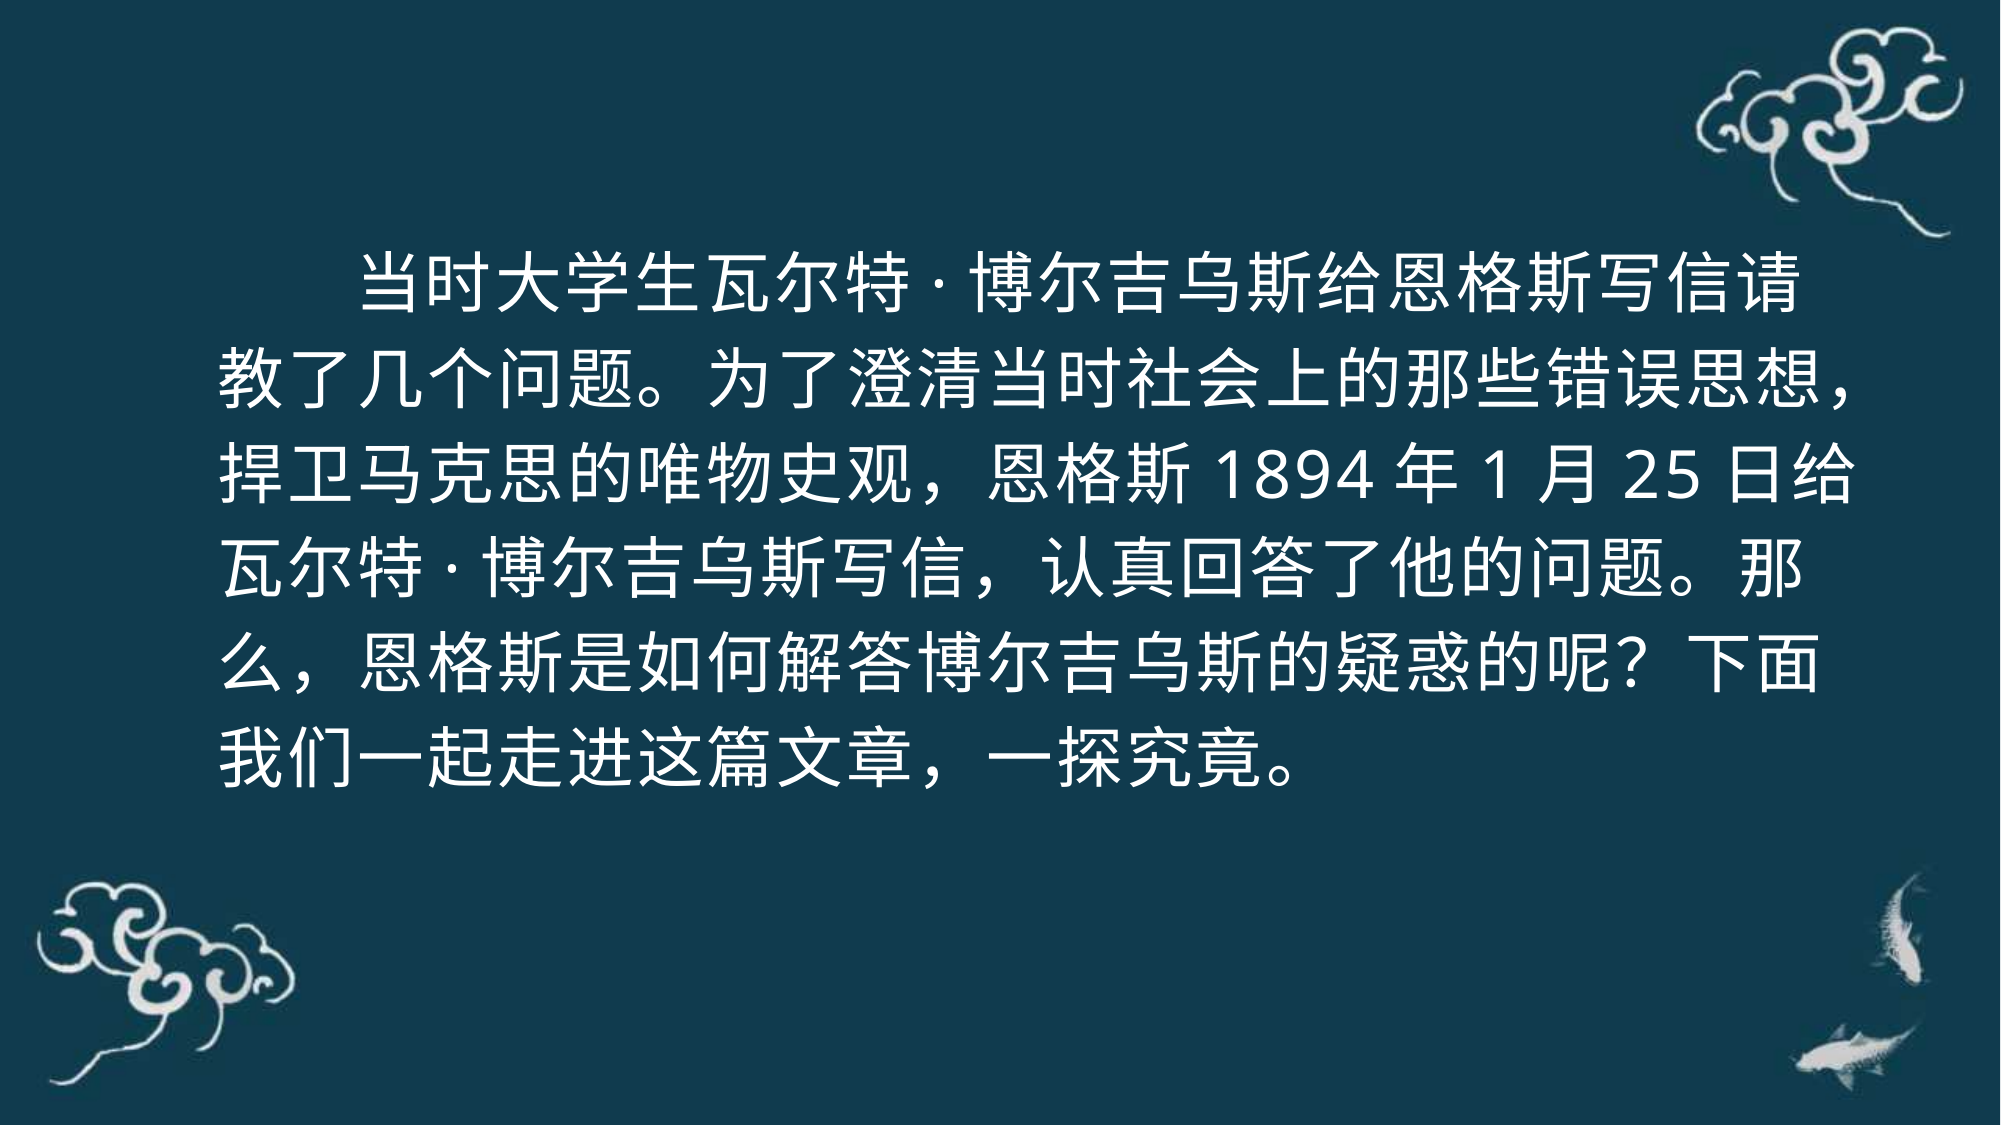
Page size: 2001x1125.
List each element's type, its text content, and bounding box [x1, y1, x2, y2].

picture [0, 0, 2001, 1125]
list 当时大学生瓦尔特·博尔吉乌斯给恩格斯写信请教了几个问题。为了澄清当时社会上的那些错误思想，捍卫马克思的唯物史观，恩格斯1894年1月25日给瓦尔特·博尔吉乌斯写信，认真回答了他的问题。那么，恩格斯是如何解答博尔吉乌斯的疑惑的呢？下面我们一起走进这篇文章，一探究竟。 [203, 220, 1885, 1097]
